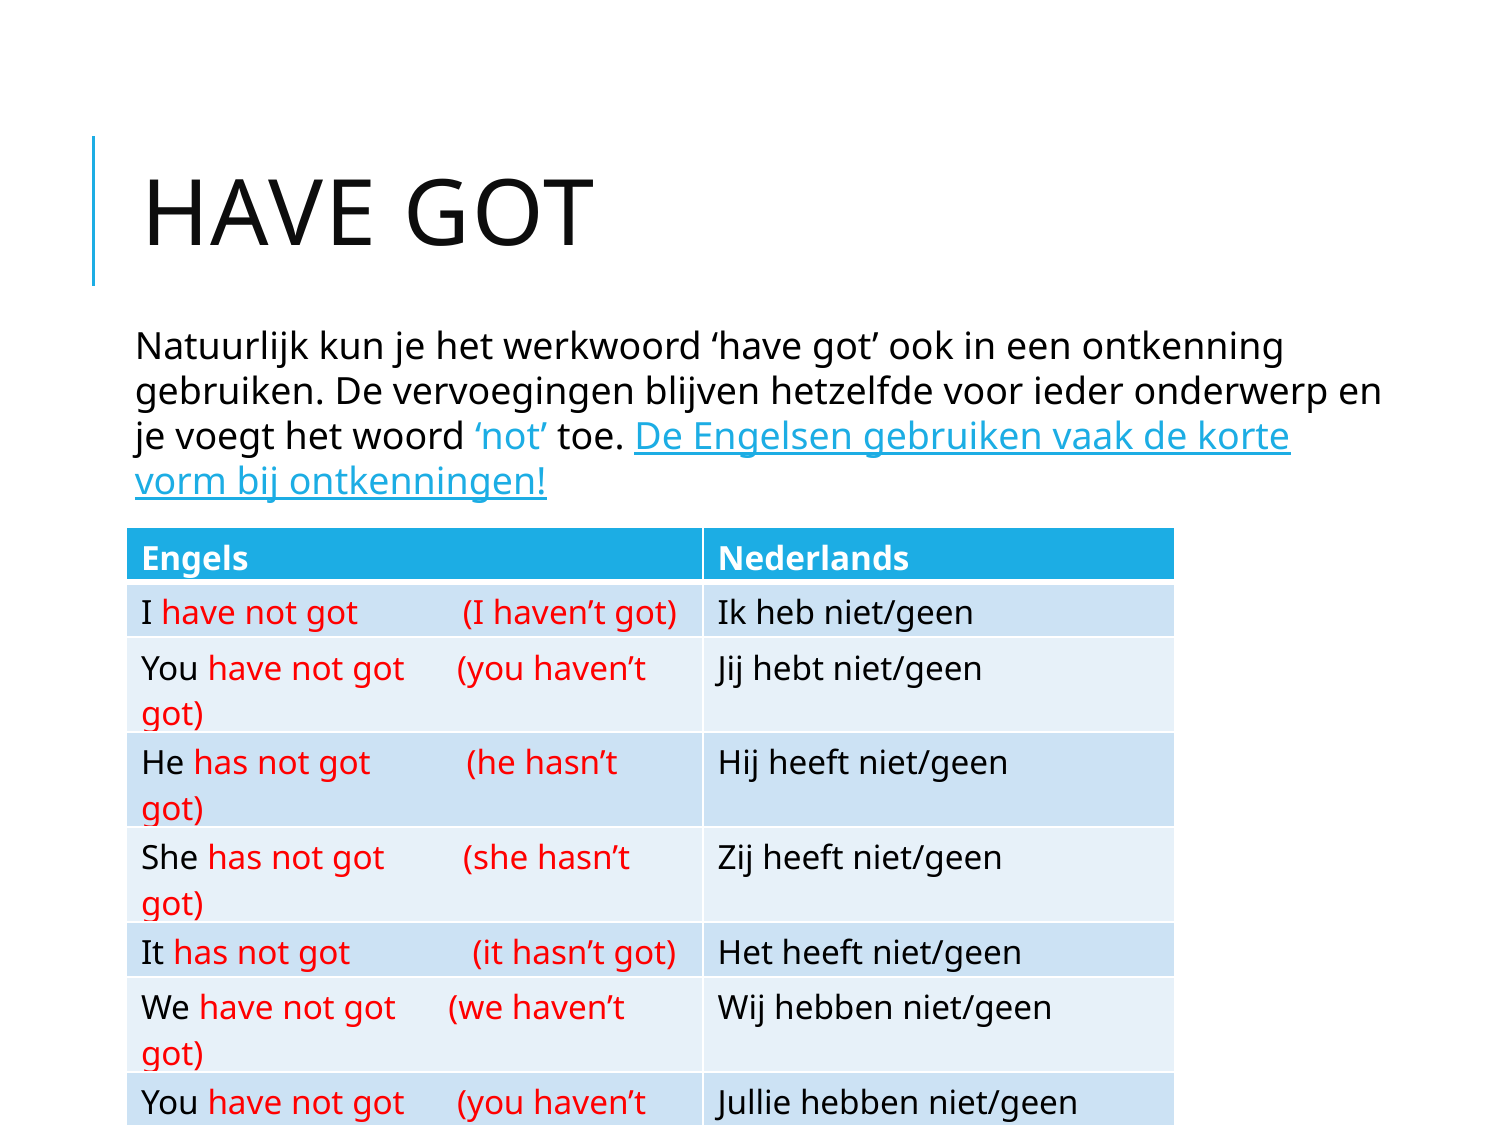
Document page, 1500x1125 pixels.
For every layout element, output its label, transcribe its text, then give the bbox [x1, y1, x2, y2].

text_box Natuurlijk kun je het werkwoord ‘have got’ ook in een ontkenning gebruiken. De vervoegingen blijven hetzelfde voor ieder onderwerp en je voegt het woord ‘not’ toe. De Engelsen gebruiken vaak de korte vorm bij ontkenningen! [120, 314, 1408, 510]
table_cell You have not got (you haven’t got) [127, 638, 702, 731]
table_header Nederlands [704, 528, 1174, 579]
table_cell She has not got (she hasn’t got) [127, 828, 702, 921]
table_cell It has not got (it hasn’t got) [127, 923, 702, 976]
table_cell Jullie hebben niet/geen [704, 1073, 1174, 1125]
table_cell Zij heeft niet/geen [704, 828, 1174, 921]
table_cell He has not got (he hasn’t got) [127, 733, 702, 826]
table_cell I have not got (I haven’t got) [127, 585, 702, 636]
table_cell Jij hebt niet/geen [704, 638, 1174, 731]
table_cell Ik heb niet/geen [704, 585, 1174, 636]
title HAVE GOT [126, 96, 1322, 314]
table_header Engels [127, 528, 702, 579]
table_cell Het heeft niet/geen [704, 923, 1174, 976]
table_cell You have not got (you haven’t got) [127, 1073, 702, 1125]
table_cell We have not got (we haven’t got) [127, 978, 702, 1071]
table_cell Hij heeft niet/geen [704, 733, 1174, 826]
table_cell Wij hebben niet/geen [704, 978, 1174, 1071]
